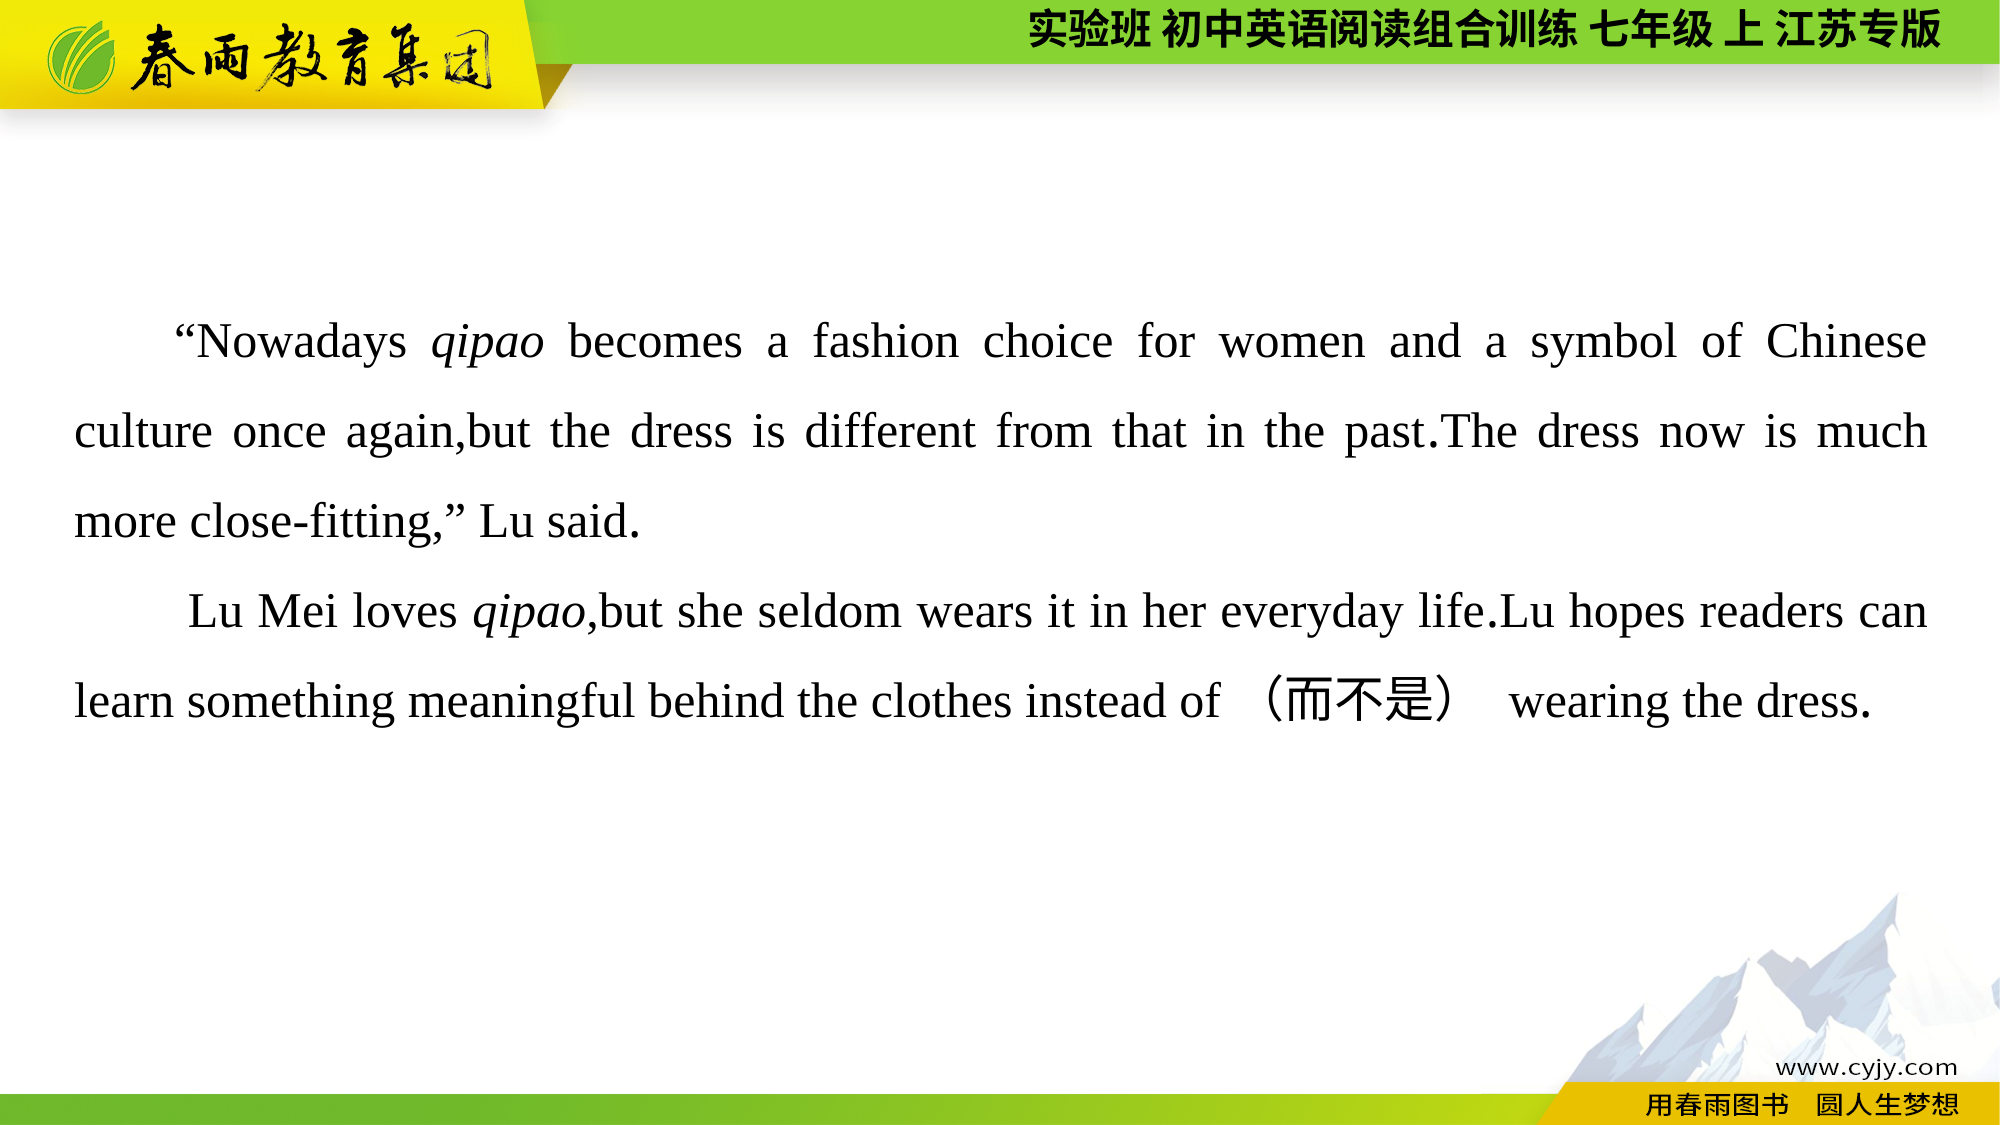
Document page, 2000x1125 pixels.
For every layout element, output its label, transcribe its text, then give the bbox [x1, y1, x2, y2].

list “Nowadays qipao becomes a fashion choice for women and a symbol of Chinese culture once again,but the dress is different from that in the past.The dress now is much more close-fitting,” Lu said. Lu Mei loves qipao,but she seldom wears it in her everyday life.Lu hopes readers can learn something meaningful behind the clothes instead of（而不是） wearing the dress. [59, 269, 1944, 728]
picture [0, 0, 2000, 1125]
